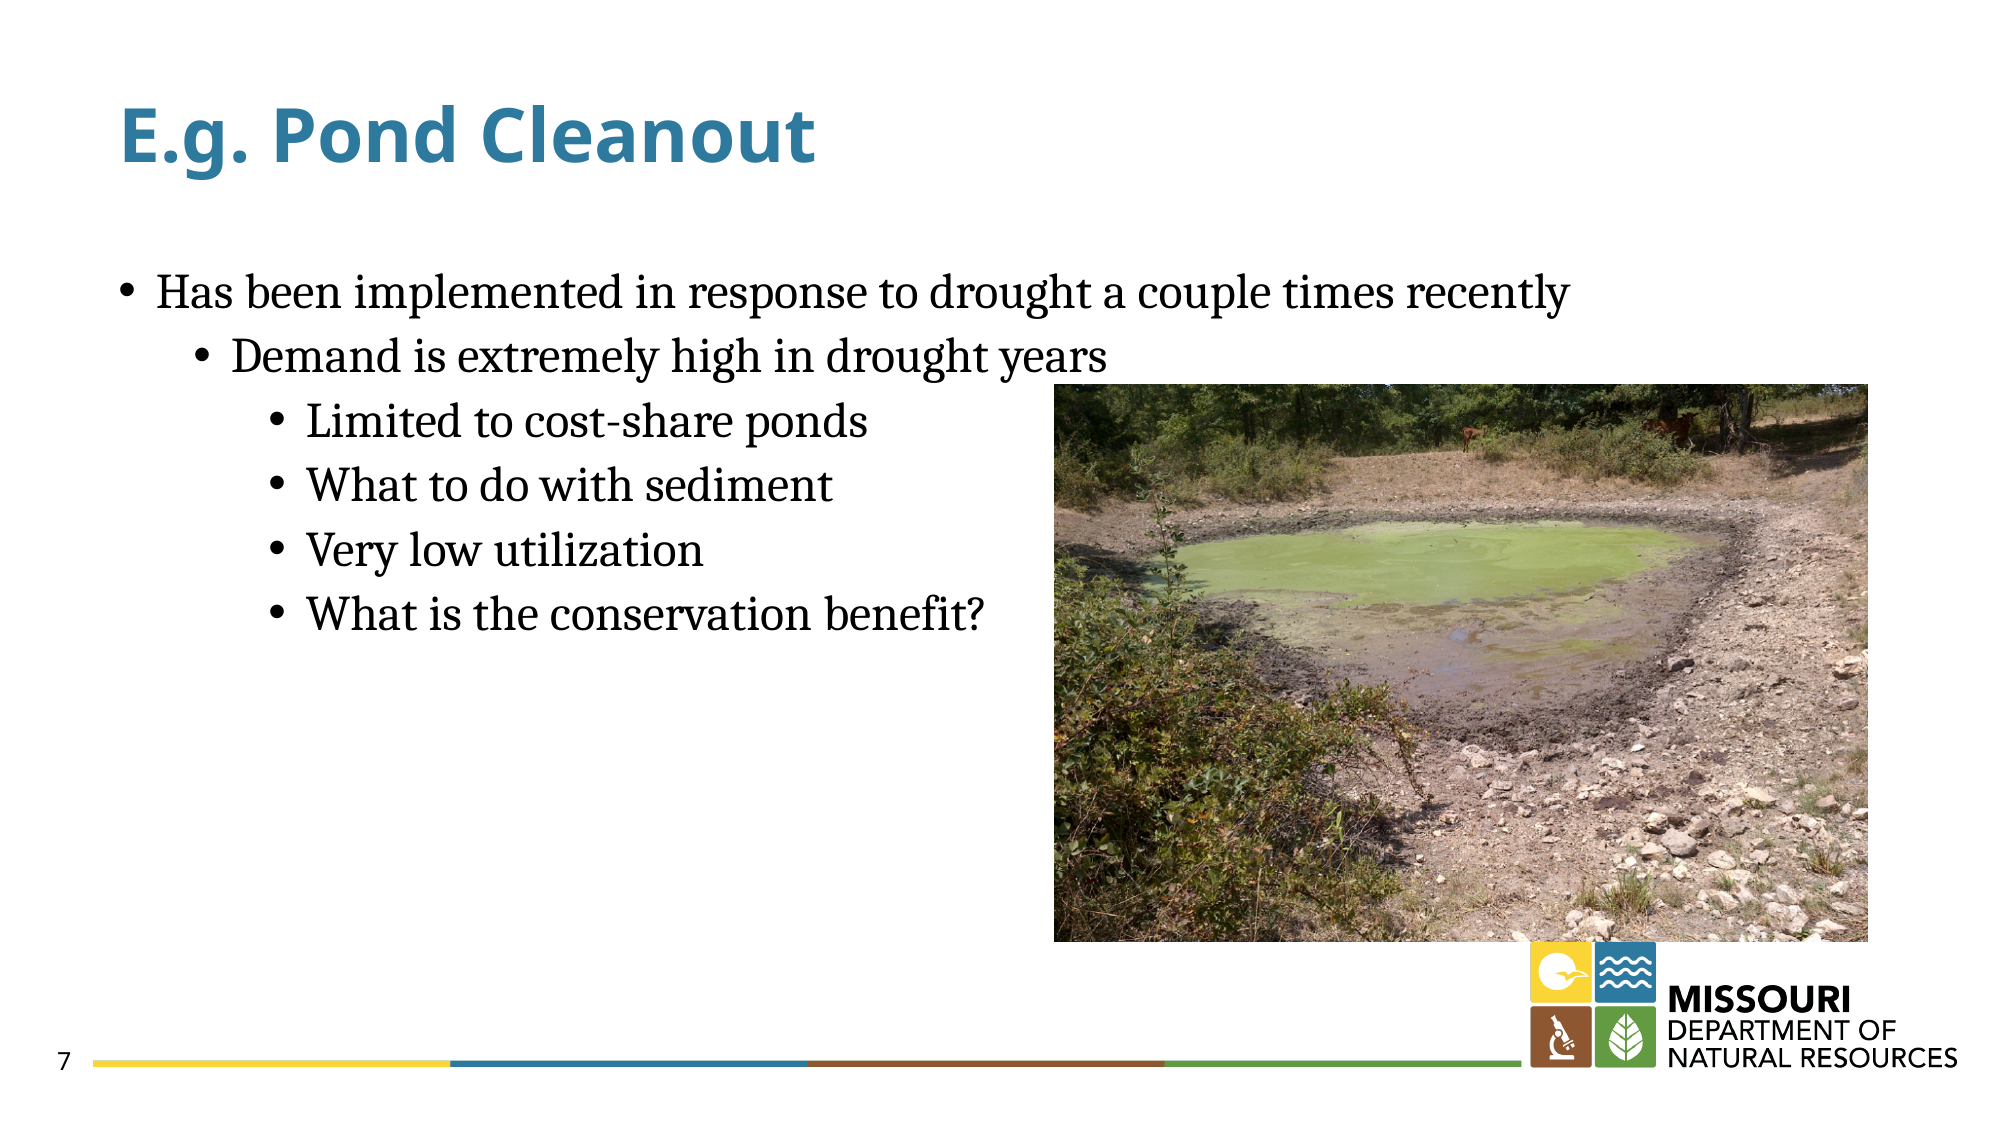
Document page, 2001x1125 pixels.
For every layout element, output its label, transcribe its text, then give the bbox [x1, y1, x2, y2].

title E.g. Pond Cleanout [103, 54, 1887, 222]
picture [93, 941, 1957, 1068]
picture [1054, 384, 1868, 942]
slide_number 7 [22, 1032, 87, 1093]
list Has been implemented in response to drought a couple times recently Demand is extremely high in drought years Limited to cost-share ponds What to do with sediment Very low utilization What is the conservation benefit? [103, 258, 1887, 948]
